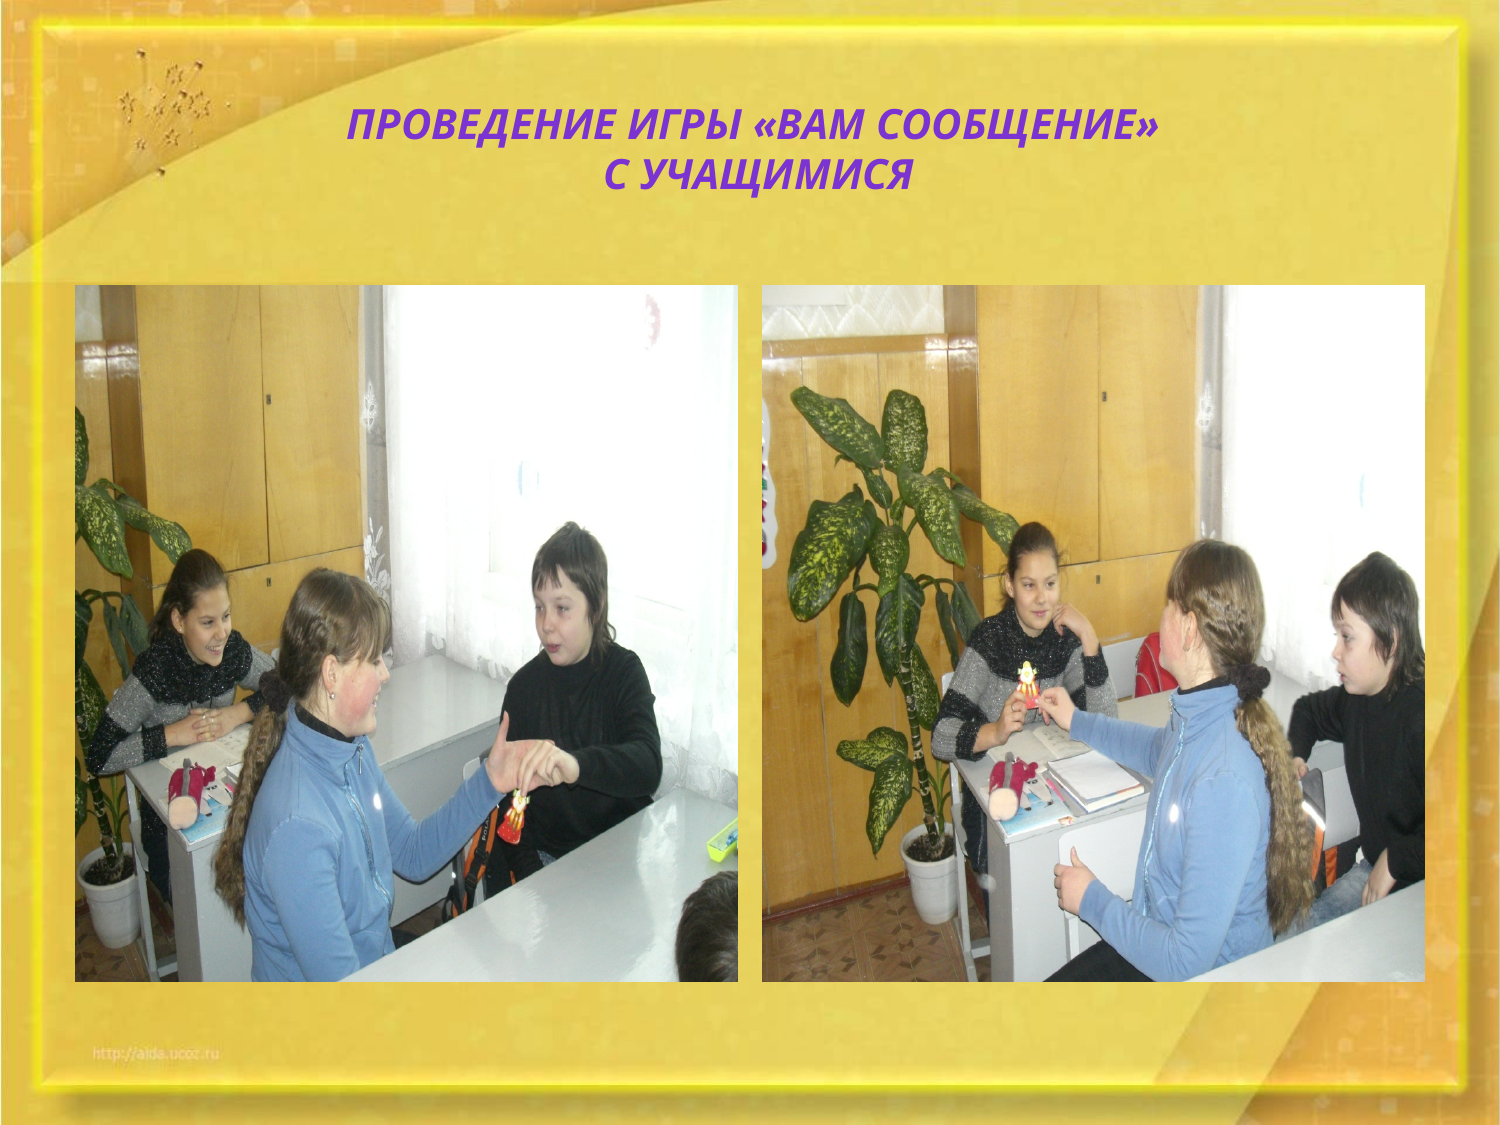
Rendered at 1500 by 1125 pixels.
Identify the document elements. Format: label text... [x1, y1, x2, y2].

text_box Проведение игры «Вам сообщение» с учащимися [135, 89, 1382, 205]
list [74, 285, 738, 983]
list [762, 285, 1426, 983]
picture [0, 0, 1500, 1125]
